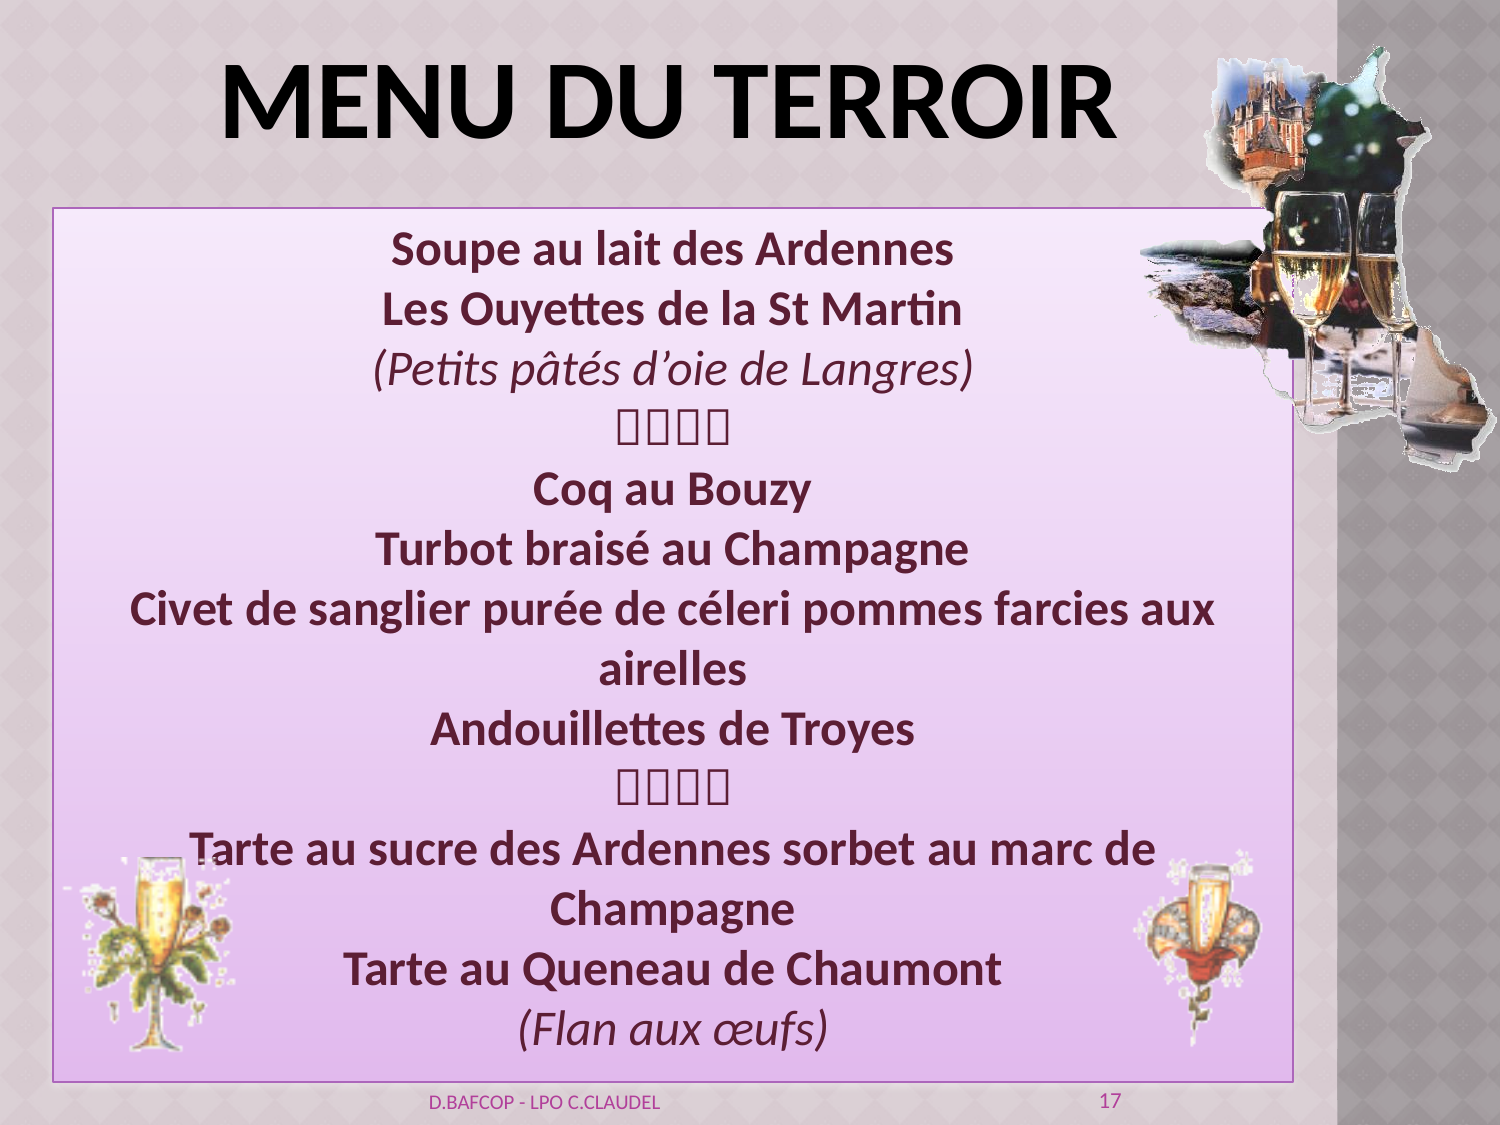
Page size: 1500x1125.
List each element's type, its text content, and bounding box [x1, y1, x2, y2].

title Menu du terroir [75, 52, 1127, 161]
picture [1133, 42, 1500, 475]
footer D.BAFCOP - LPO C.CLAUDEL [75, 1075, 675, 1114]
picture [1115, 837, 1282, 1060]
text_box Soupe au lait des Ardennes Les Ouyettes de la St Martin (Petits pâtés d’oie de Langres)  Coq au Bouzy Turbot braisé au Champagne Civet de sanglier purée de céleri pommes farcies aux airelles Andouillettes de Troyes  Tarte au sucre des Ardennes sorbet au marc de Champagne Tarte au Queneau de Chaumont (Flan aux œufs) [52, 207, 1294, 1083]
slide_number 17 [1025, 1075, 1122, 1113]
picture [52, 857, 248, 1083]
